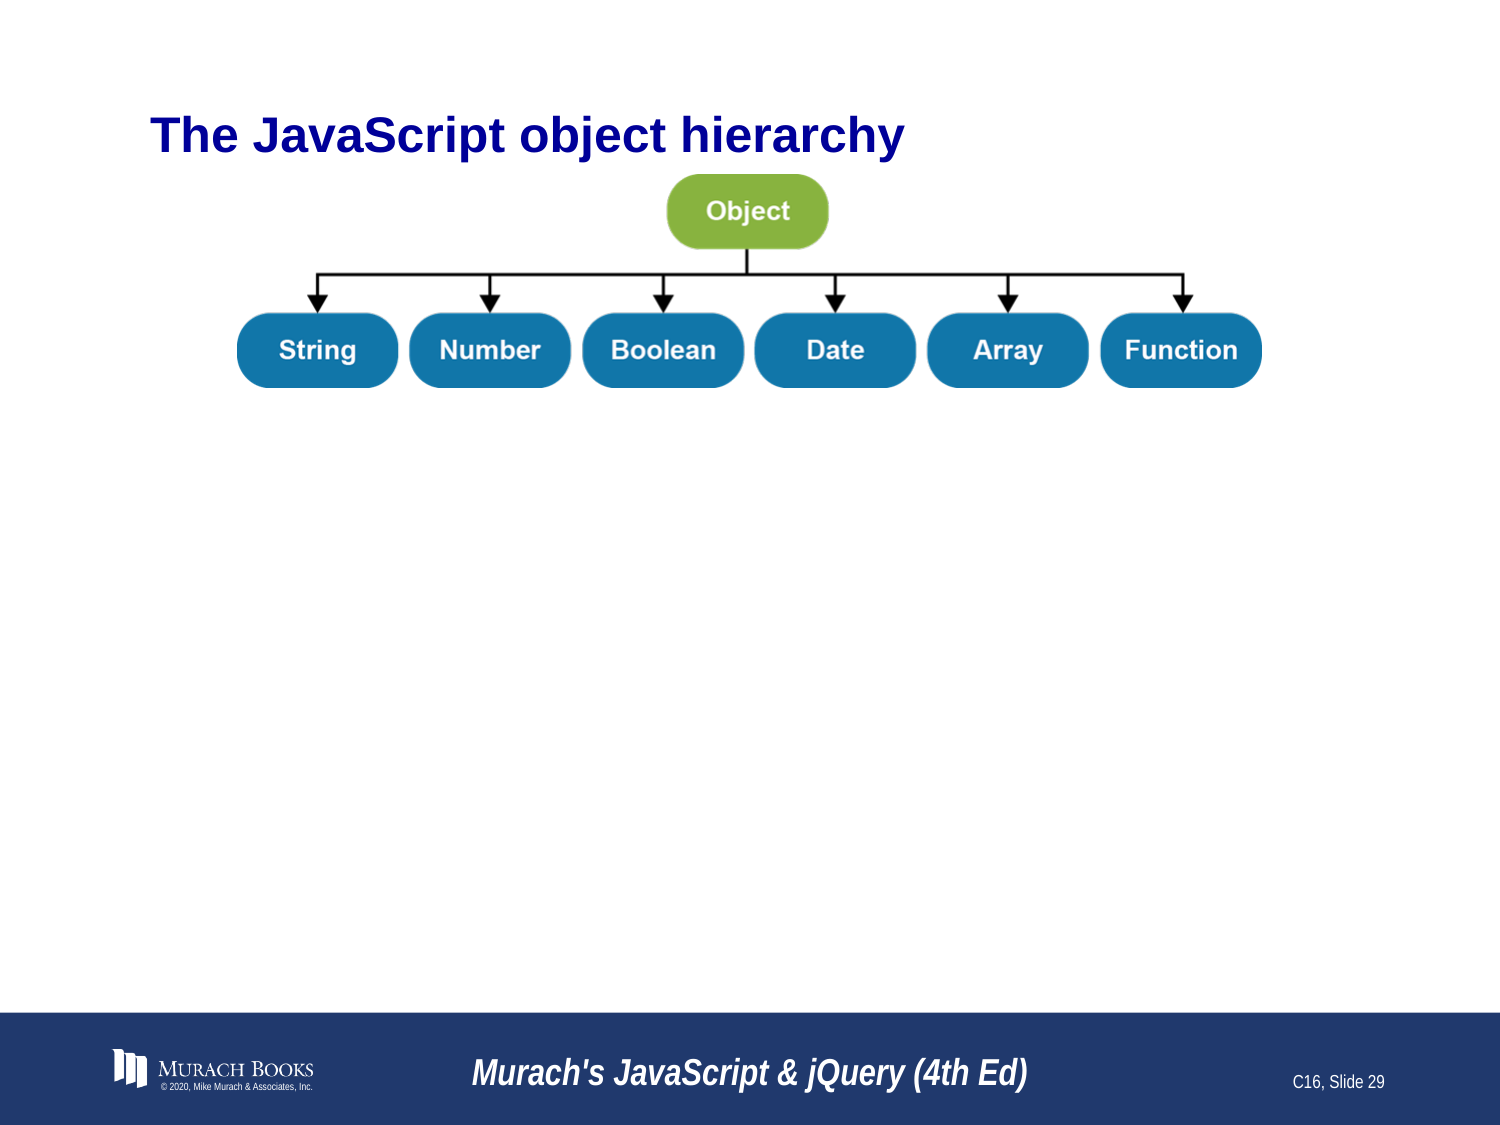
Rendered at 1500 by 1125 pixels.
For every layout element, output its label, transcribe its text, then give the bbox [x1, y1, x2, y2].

slide_number Murach's JavaScript & jQuery (4th Ed) [463, 1025, 1050, 1100]
footer © 2020, Mike Murach & Associates, Inc. [12, 1025, 463, 1100]
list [237, 174, 1263, 389]
slide_number C16, Slide 29 [1087, 1025, 1400, 1100]
title The JavaScript object hierarchy [150, 102, 1350, 164]
